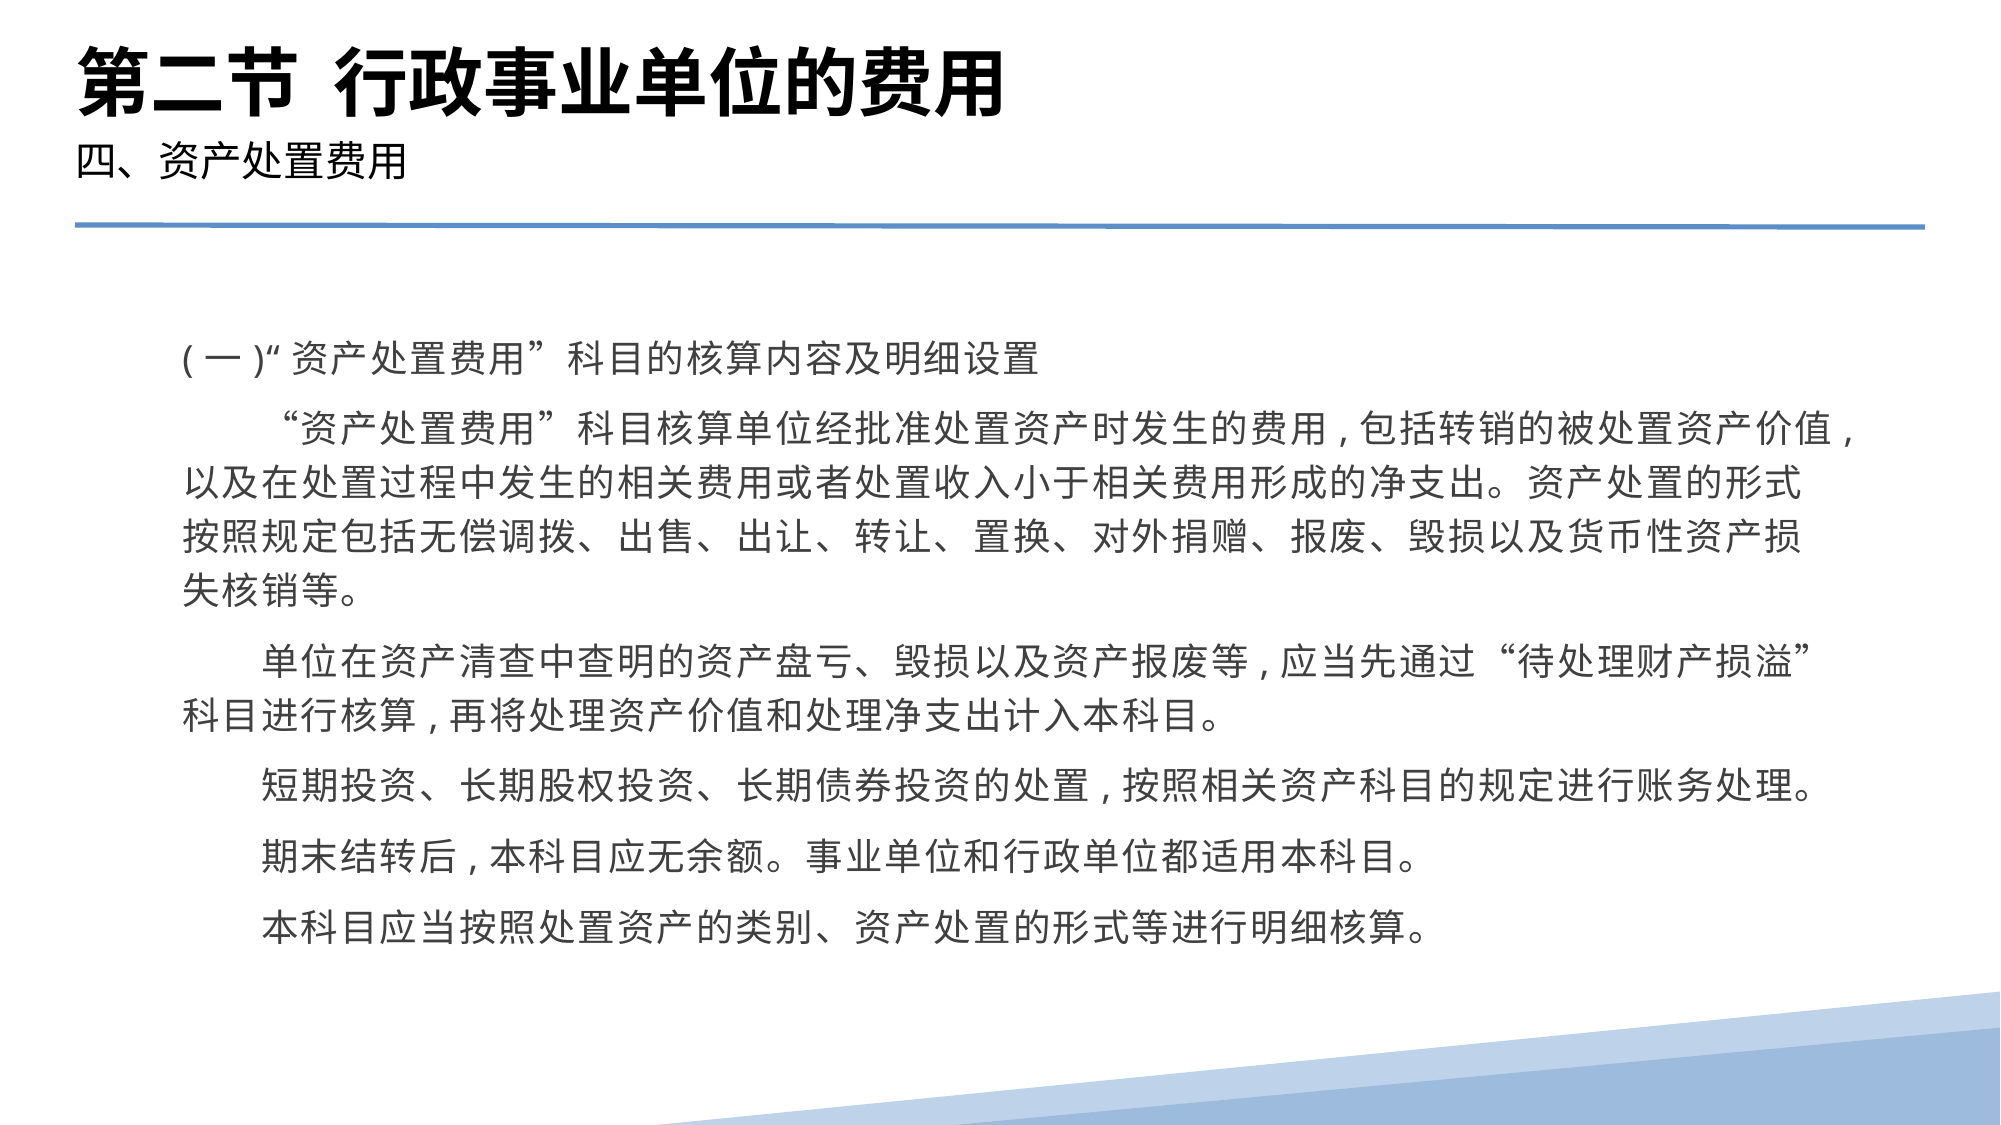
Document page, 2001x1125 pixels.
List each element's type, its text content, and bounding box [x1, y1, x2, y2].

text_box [74, 224, 1925, 228]
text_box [656, 991, 2000, 1125]
text_box 第二节 行政事业单位的费用 [75, 24, 1925, 124]
text_box (一)“资产处置费用”科目的核算内容及明细设置 “资产处置费用”科目核算单位经批准处置资产时发生的费用,包括转销的被处置资产价值,以及在处置过程中发生的相关费用或者处置收入小于相关费用形成的净支出。资产处置的形式按照规定包括无偿调拨、出售、出让、转让、置换、对外捐赠、报废、毁损以及货币性资产损失核销等。 单位在资产清查中查明的资产盘亏、毁损以及资产报废等,应当先通过“待处理财产损溢”科目进行核算,再将处理资产价值和处理净支出计入本科目。 短期投资、长期股权投资、长期债券投资的处置,按照相关资产科目的规定进行账务处理。 期末结转后,本科目应无余额。事业单位和行政单位都适用本科目。 本科目应当按照处置资产的类别、资产处置的形式等进行明细核算。 [171, 263, 1849, 1012]
text_box 四、资产处置费用 [75, 124, 1925, 200]
